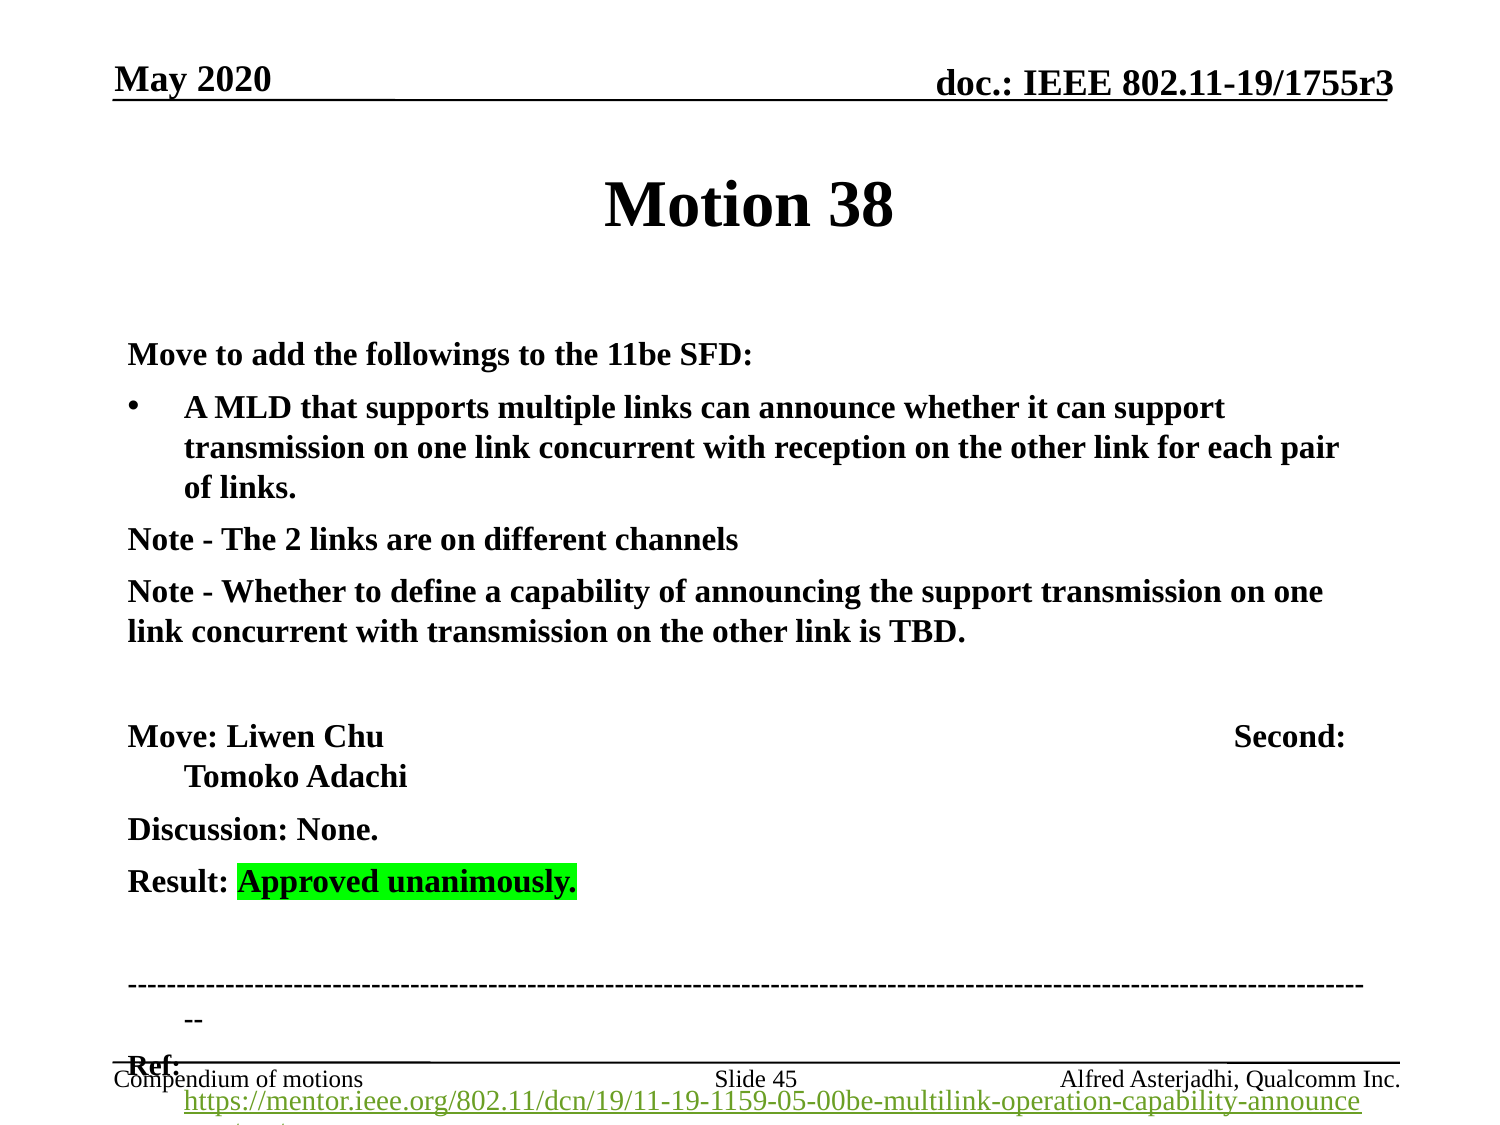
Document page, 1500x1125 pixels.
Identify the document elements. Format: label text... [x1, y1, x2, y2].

list Move to add the followings to the 11be SFD: A MLD that supports multiple links can announce whether it can support transmission on one link concurrent with reception on the other link for each pair of links. Note - The 2 links are on different channels Note - Whether to define a capability of announcing the support transmission on one link concurrent with transmission on the other link is TBD. Move: Liwen Chu Second: Tomoko Adachi Discussion: None. Result: Approved unanimously. --------------------------------------------------------------------------------------------------------------------------------- Ref: https://mentor.ieee.org/802.11/dcn/19/11-19-1159-05-00be-multilink-operation-capability-announcement.pptx [112, 324, 1388, 1063]
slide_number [114, 54, 423, 100]
footer Alfred Asterjadhi, Qualcomm Inc. [878, 1061, 1402, 1093]
slide_number Slide 45 [712, 1061, 800, 1123]
title Motion 38 [112, 112, 1388, 288]
